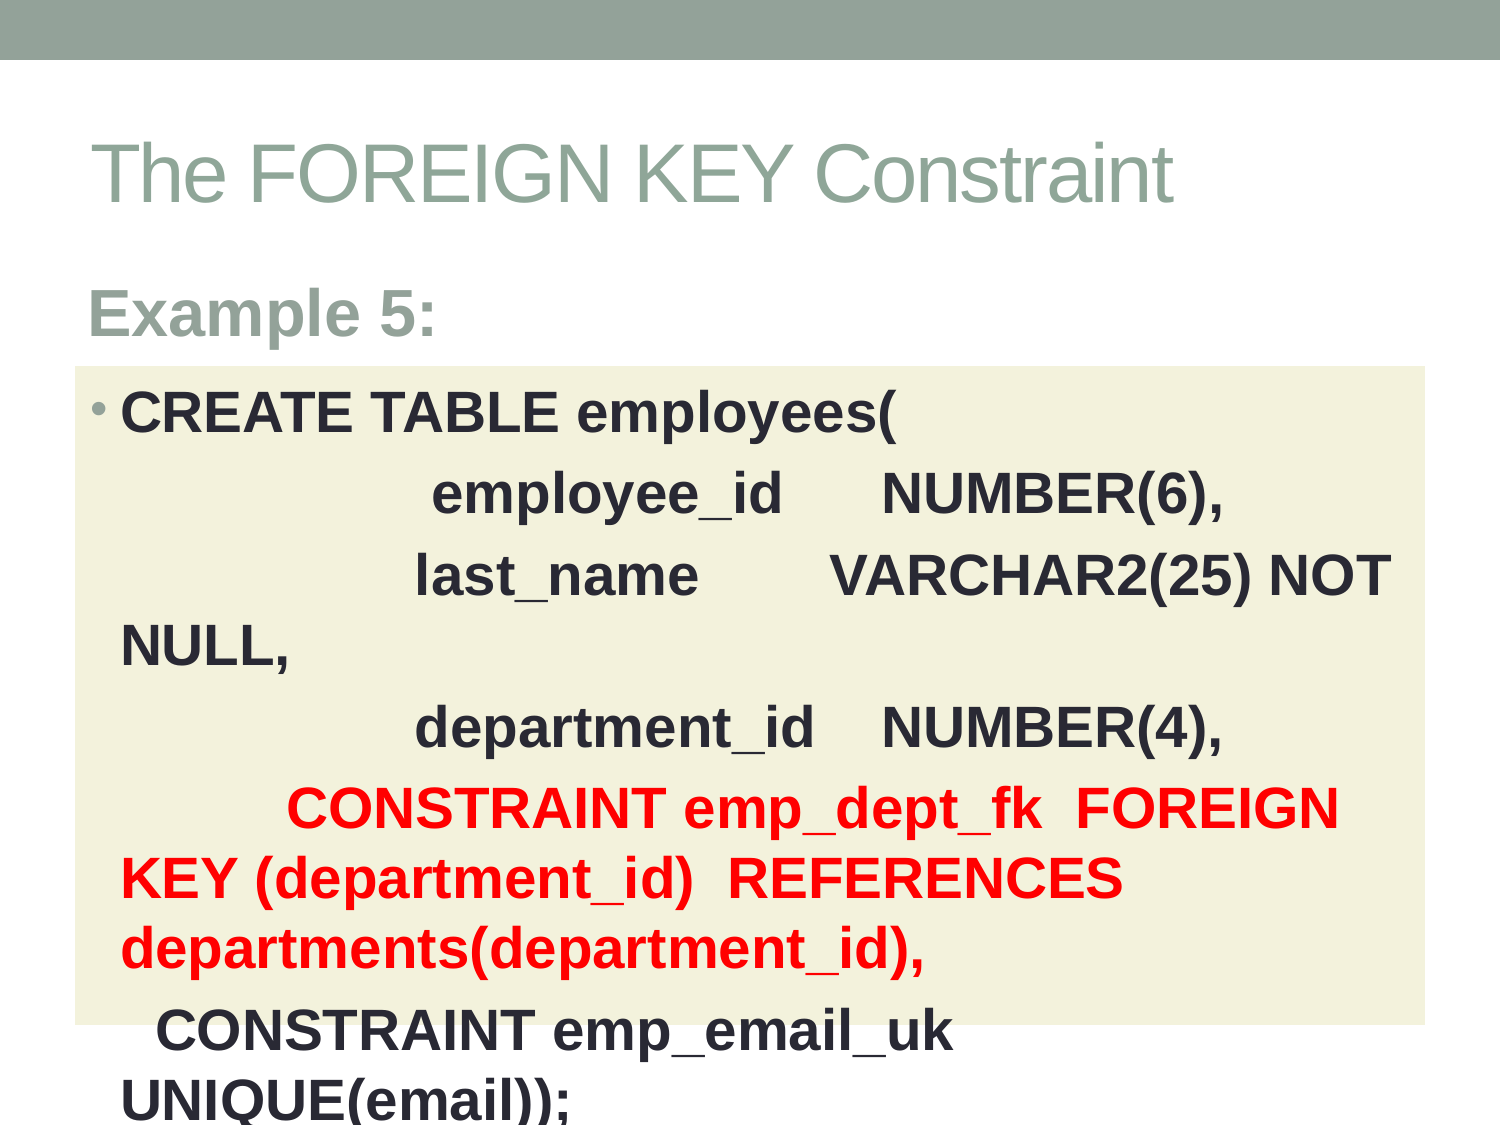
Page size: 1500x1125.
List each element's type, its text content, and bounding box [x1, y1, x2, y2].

title The FOREIGN KEY Constraint [75, 87, 1425, 250]
text_box Example 5: [72, 262, 455, 358]
list CREATE TABLE employees( employee_id NUMBER(6), last_name VARCHAR2(25) NOT NULL, department_id NUMBER(4), CONSTRAINT emp_dept_fk FOREIGN KEY (department_id) REFERENCES departments(department_id), CONSTRAINT emp_email_uk UNIQUE(email)); [75, 366, 1425, 1025]
